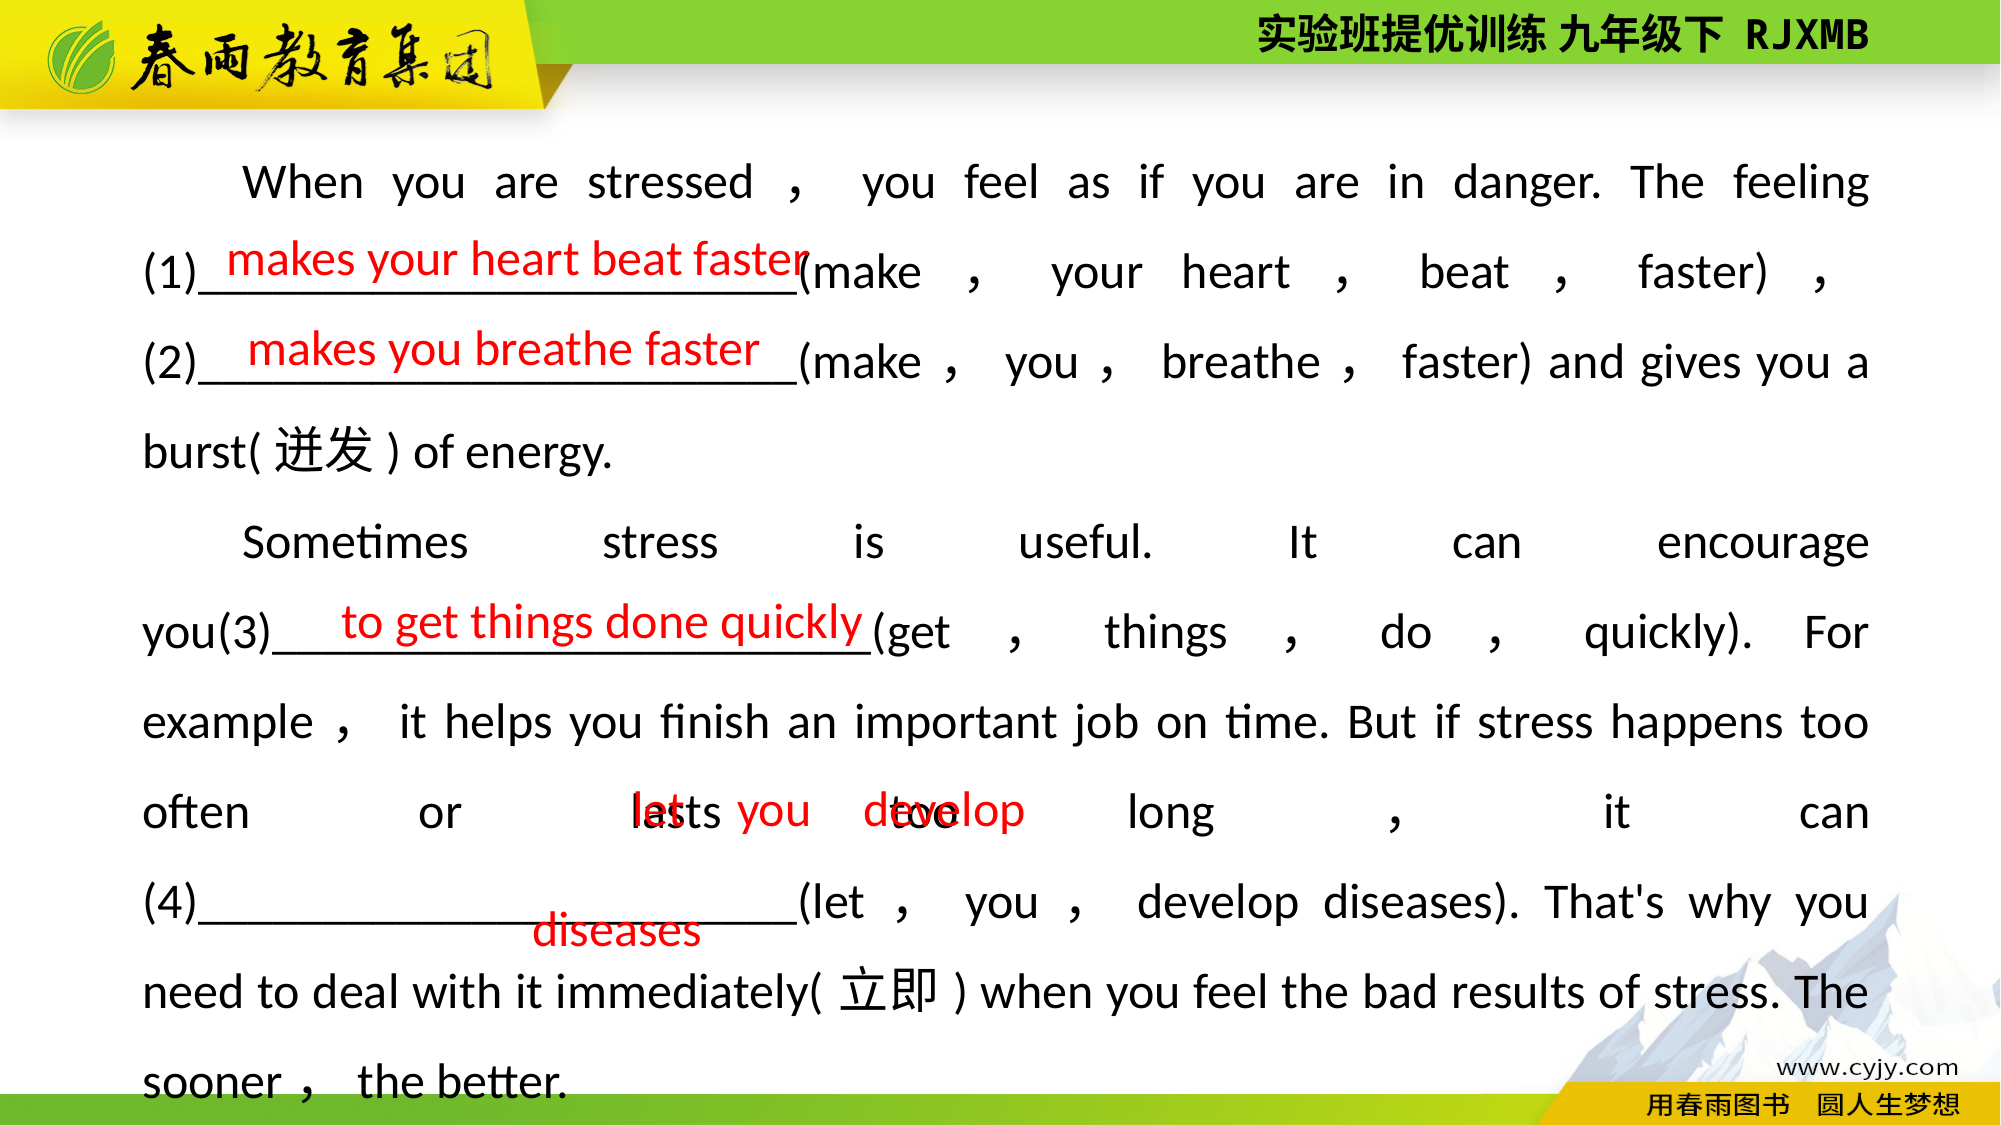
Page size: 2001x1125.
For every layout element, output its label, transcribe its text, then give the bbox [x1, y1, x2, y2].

text_box let you develop diseases [517, 709, 1041, 845]
text_box makes you breathe faster [233, 308, 777, 383]
picture [0, 0, 2001, 1125]
text_box makes your heart beat faster [211, 217, 826, 293]
text_box to get things done quickly [326, 580, 878, 656]
text_box When you are stressed，you feel as if you are in danger. The feeling (1)________________________(make，your heart，beat，faster)，(2)________________________(make，you，breathe，faster) and gives you a burst(迸发) of energy. Sometimes stress is useful. It can encourage you(3)________________________(get，things，do，quickly). For example，it helps you finish an important job on time. But if stress happens too often or lasts too long，it can (4)________________________(let，you，develop diseases). That's why you need to deal with it immediately(立即) when you feel the bad results of stress. The sooner，the better. [128, 110, 1886, 1116]
